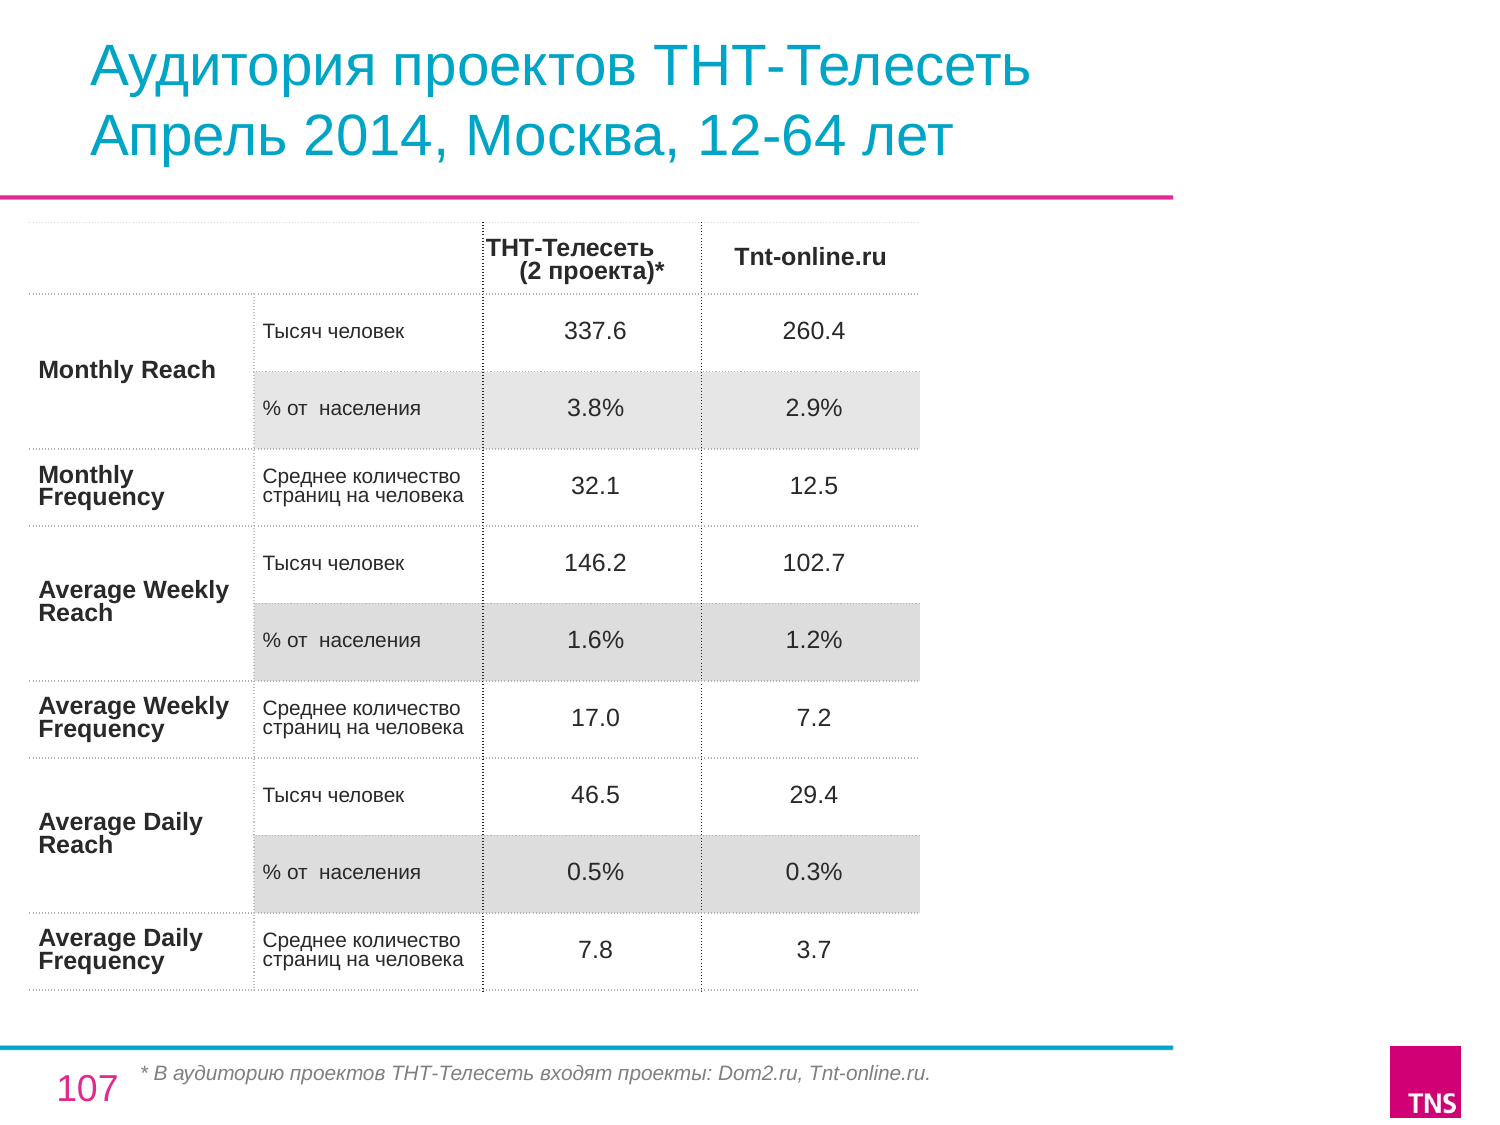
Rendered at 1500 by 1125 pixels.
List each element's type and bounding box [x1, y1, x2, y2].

table_header [29, 223, 920, 294]
text_box [124, 1052, 1463, 1092]
title [74, 8, 1476, 187]
picture [0, 0, 1500, 1125]
slide_number [40, 1055, 392, 1125]
table_cell [29, 294, 920, 990]
